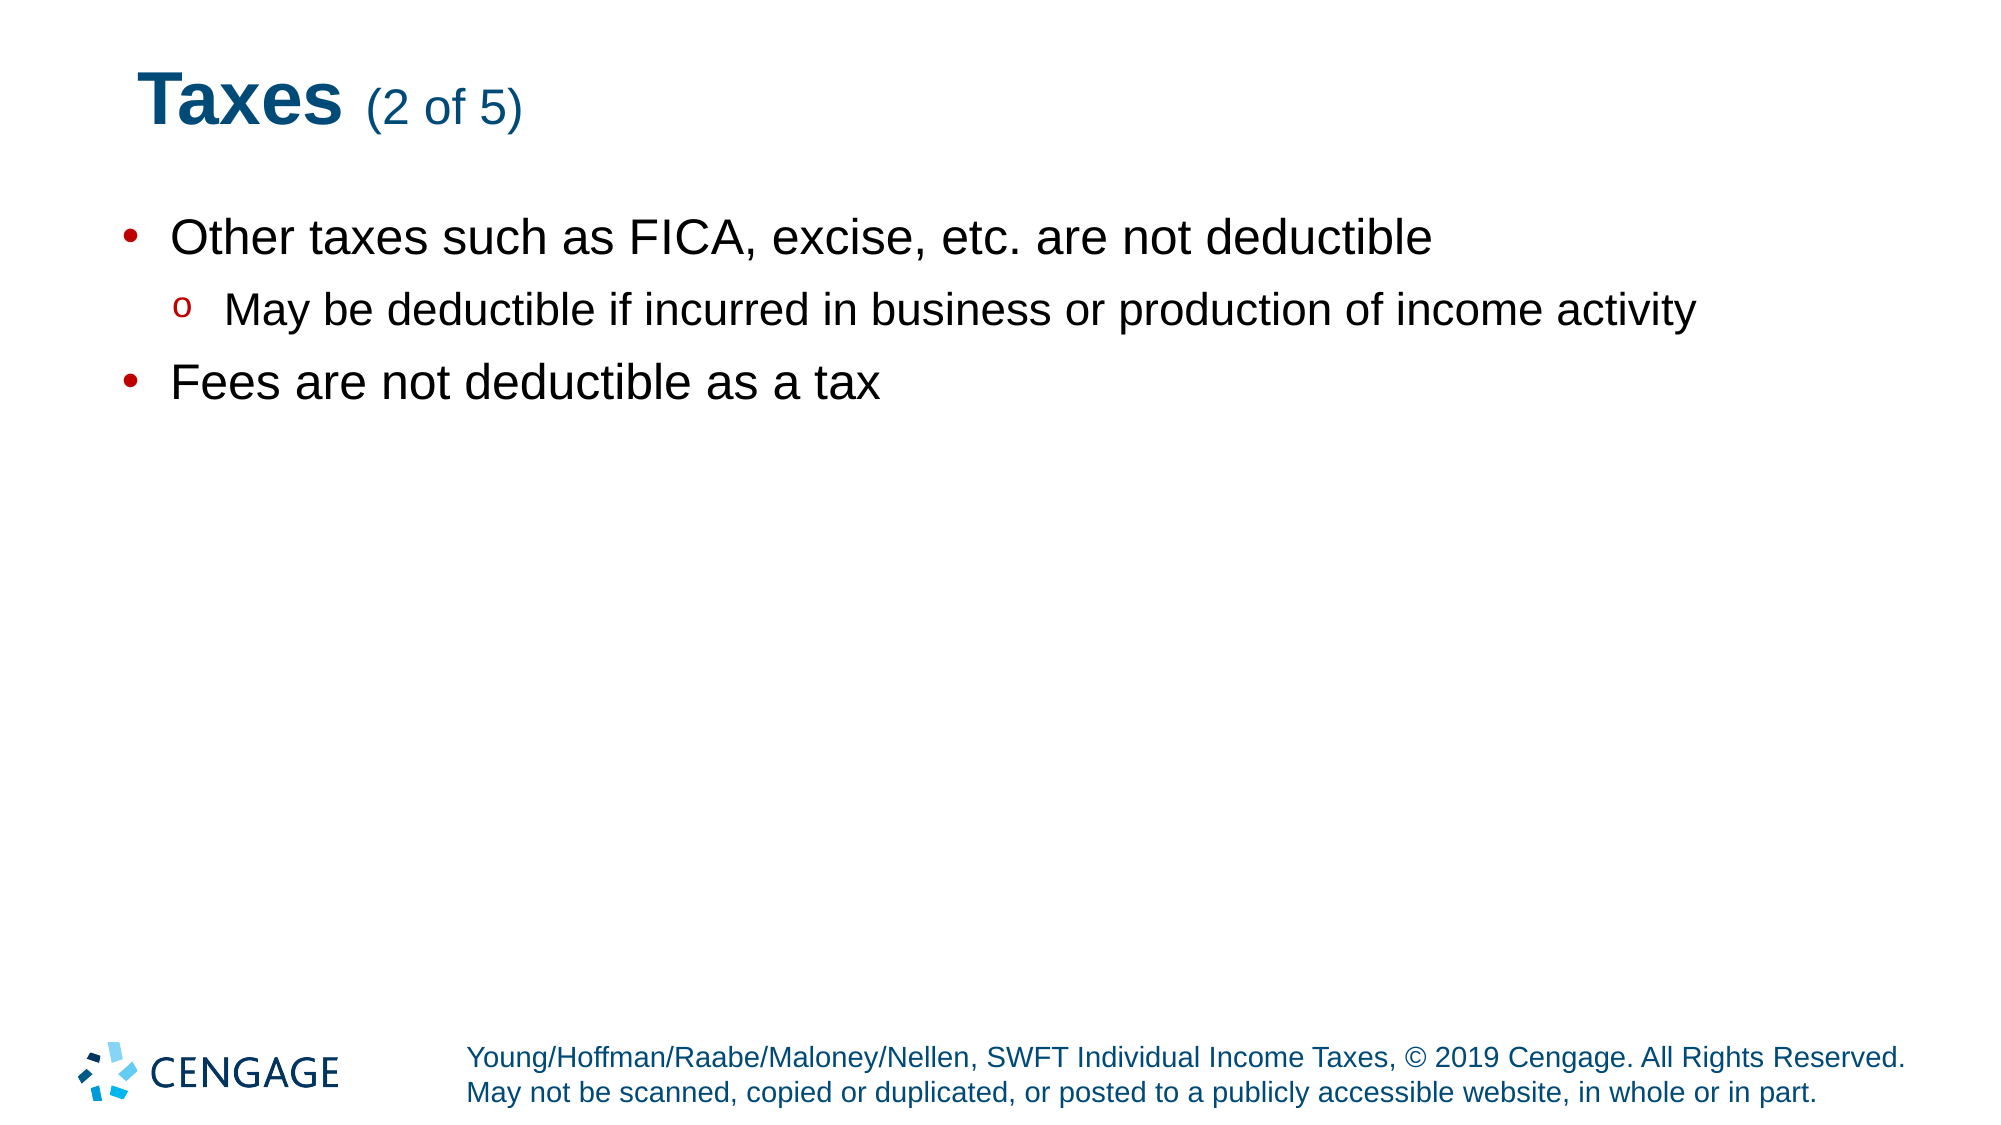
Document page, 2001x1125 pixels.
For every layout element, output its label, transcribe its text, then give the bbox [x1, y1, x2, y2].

list Other taxes such as F I C A, excise, etc. are not deductible May be deductible if incurred in business or production of income activity Fees are not deductible as a tax [121, 211, 1880, 428]
title Taxes (2 of 5) [137, 59, 1863, 171]
picture [78, 1042, 338, 1101]
